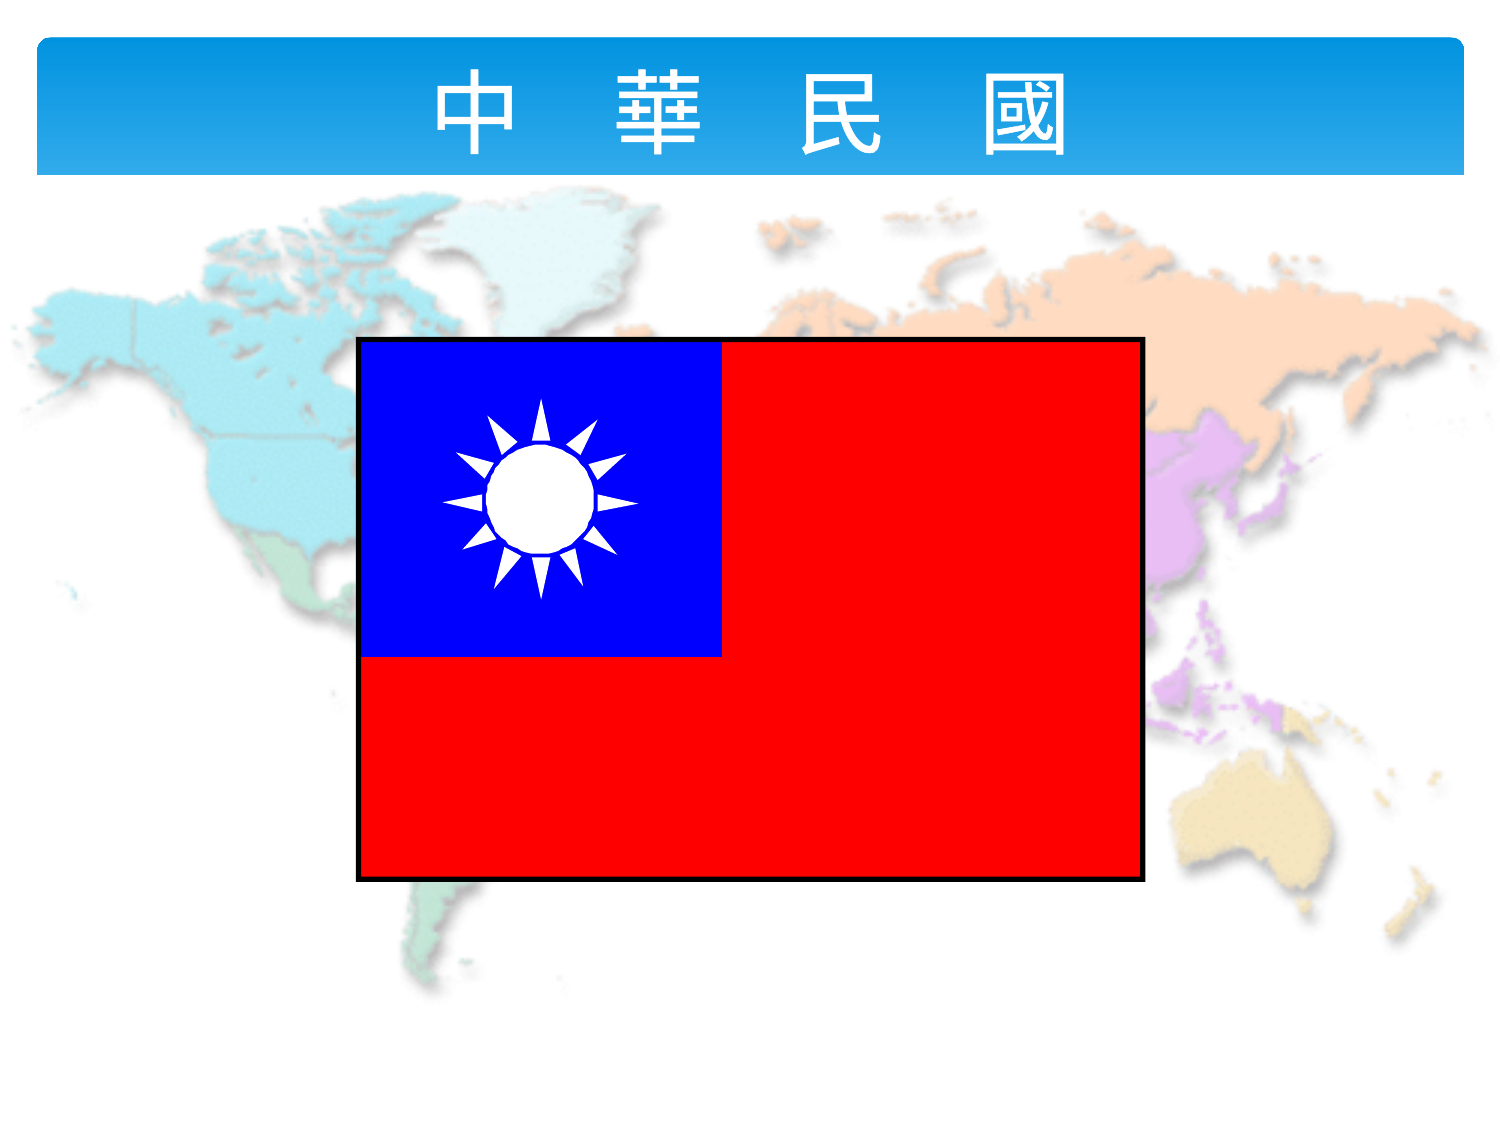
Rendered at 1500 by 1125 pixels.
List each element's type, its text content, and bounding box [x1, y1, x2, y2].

title 中 華 民 國 [75, 7, 1425, 213]
picture [0, 175, 1500, 1005]
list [345, 326, 1157, 893]
